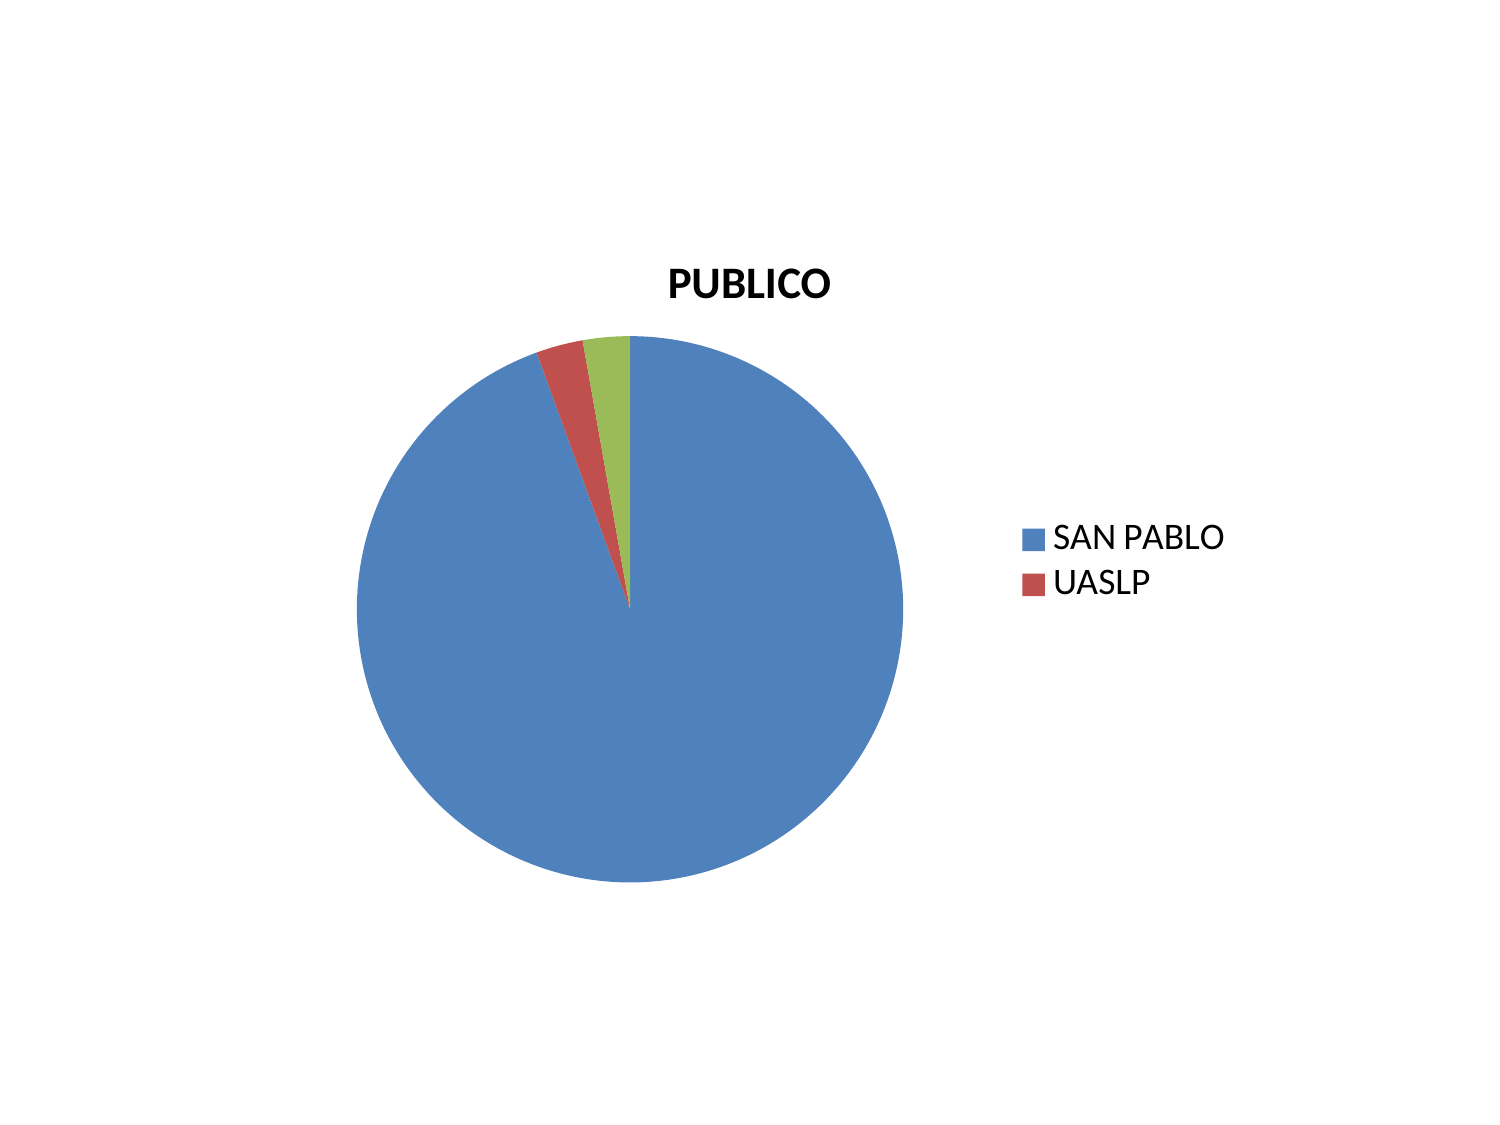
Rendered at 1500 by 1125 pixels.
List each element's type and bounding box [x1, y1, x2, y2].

chart [249, 228, 1251, 897]
